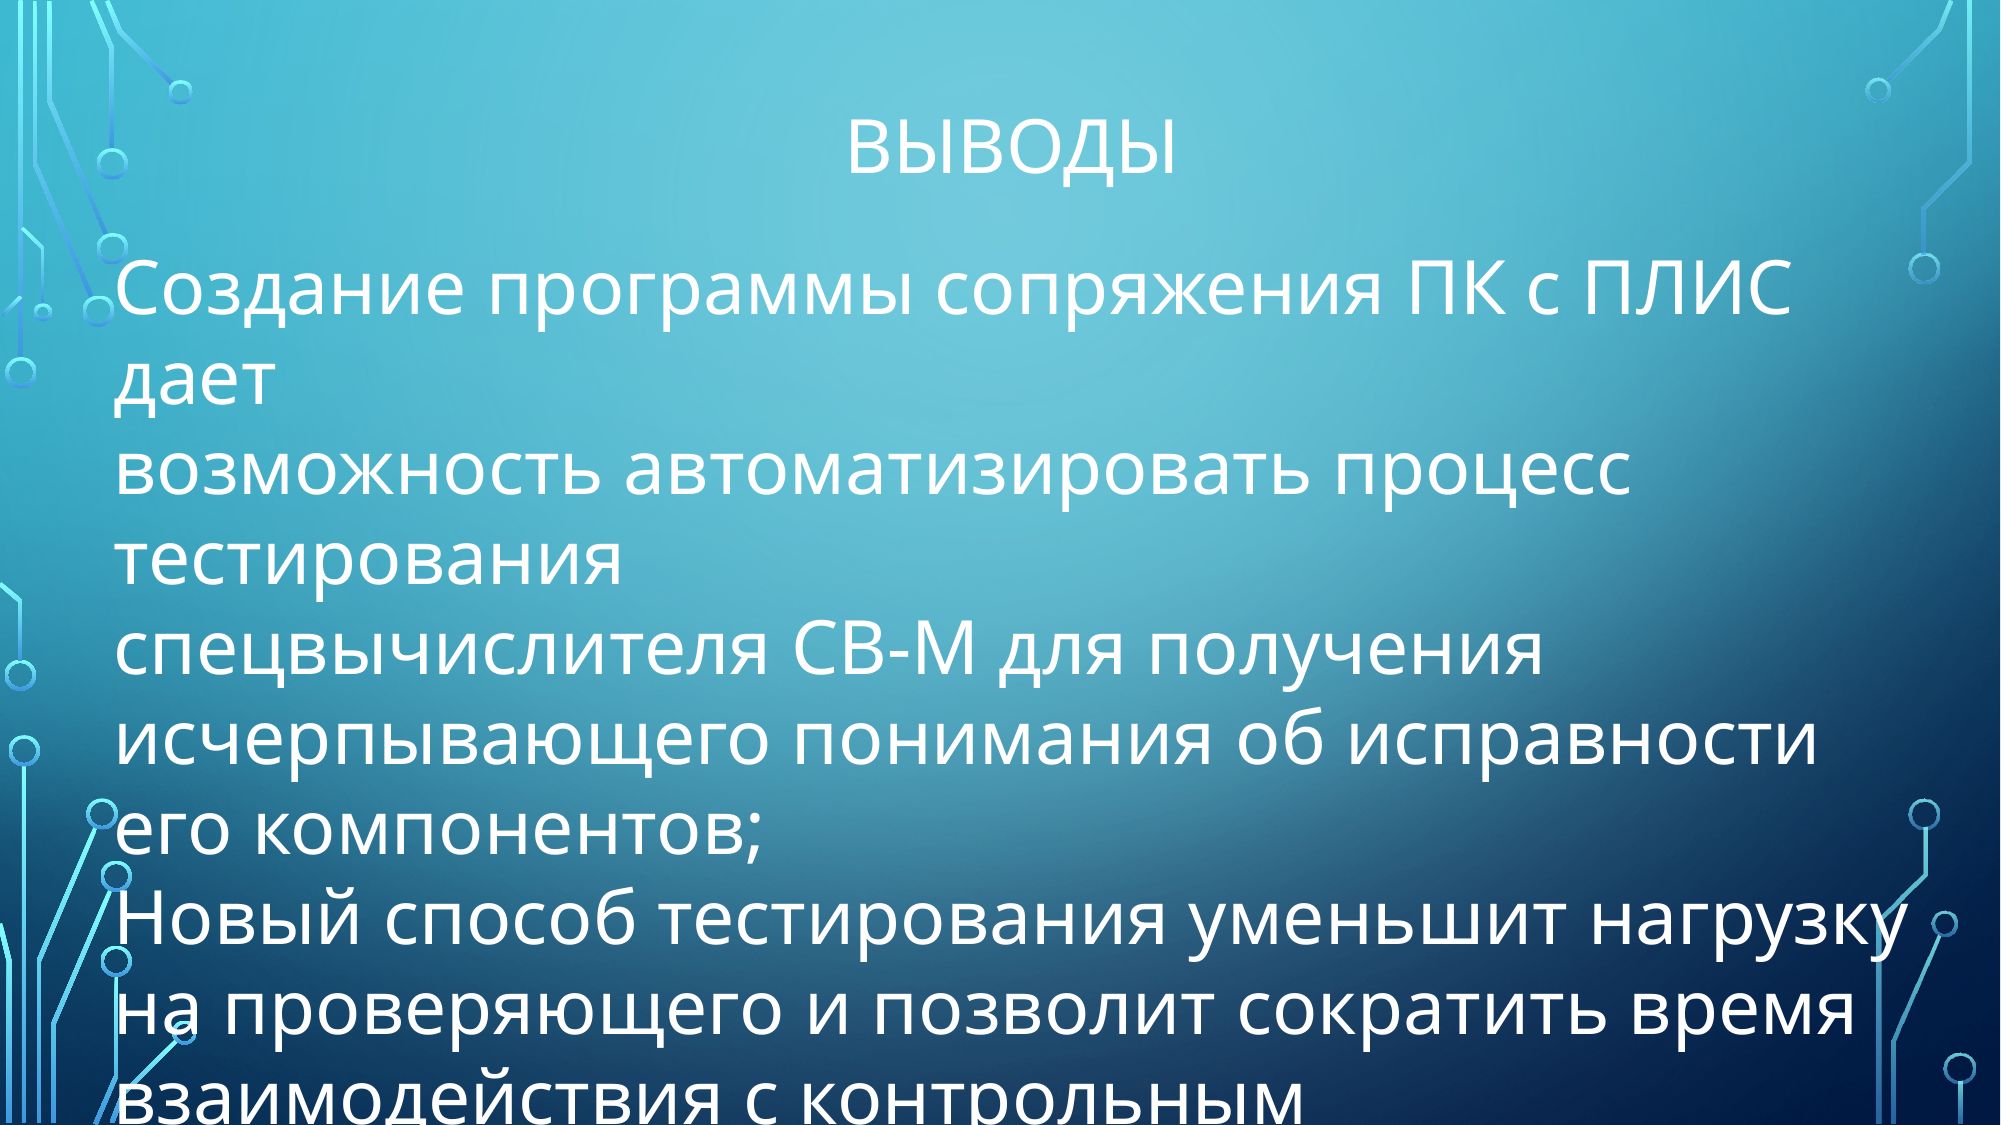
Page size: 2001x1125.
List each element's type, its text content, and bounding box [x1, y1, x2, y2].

text_box Создание программы сопряжения ПК с ПЛИС дает возможность автоматизировать процесс тестирования спецвычислителя СВ-М для получения исчерпывающего понимания об исправности его компонентов; Новый способ тестирования уменьшит нагрузку на проверяющего и позволит сократить время взаимодействия с контрольным оборудованием. [98, 232, 1925, 1125]
text_box ВЫВОДЫ [829, 91, 1194, 197]
